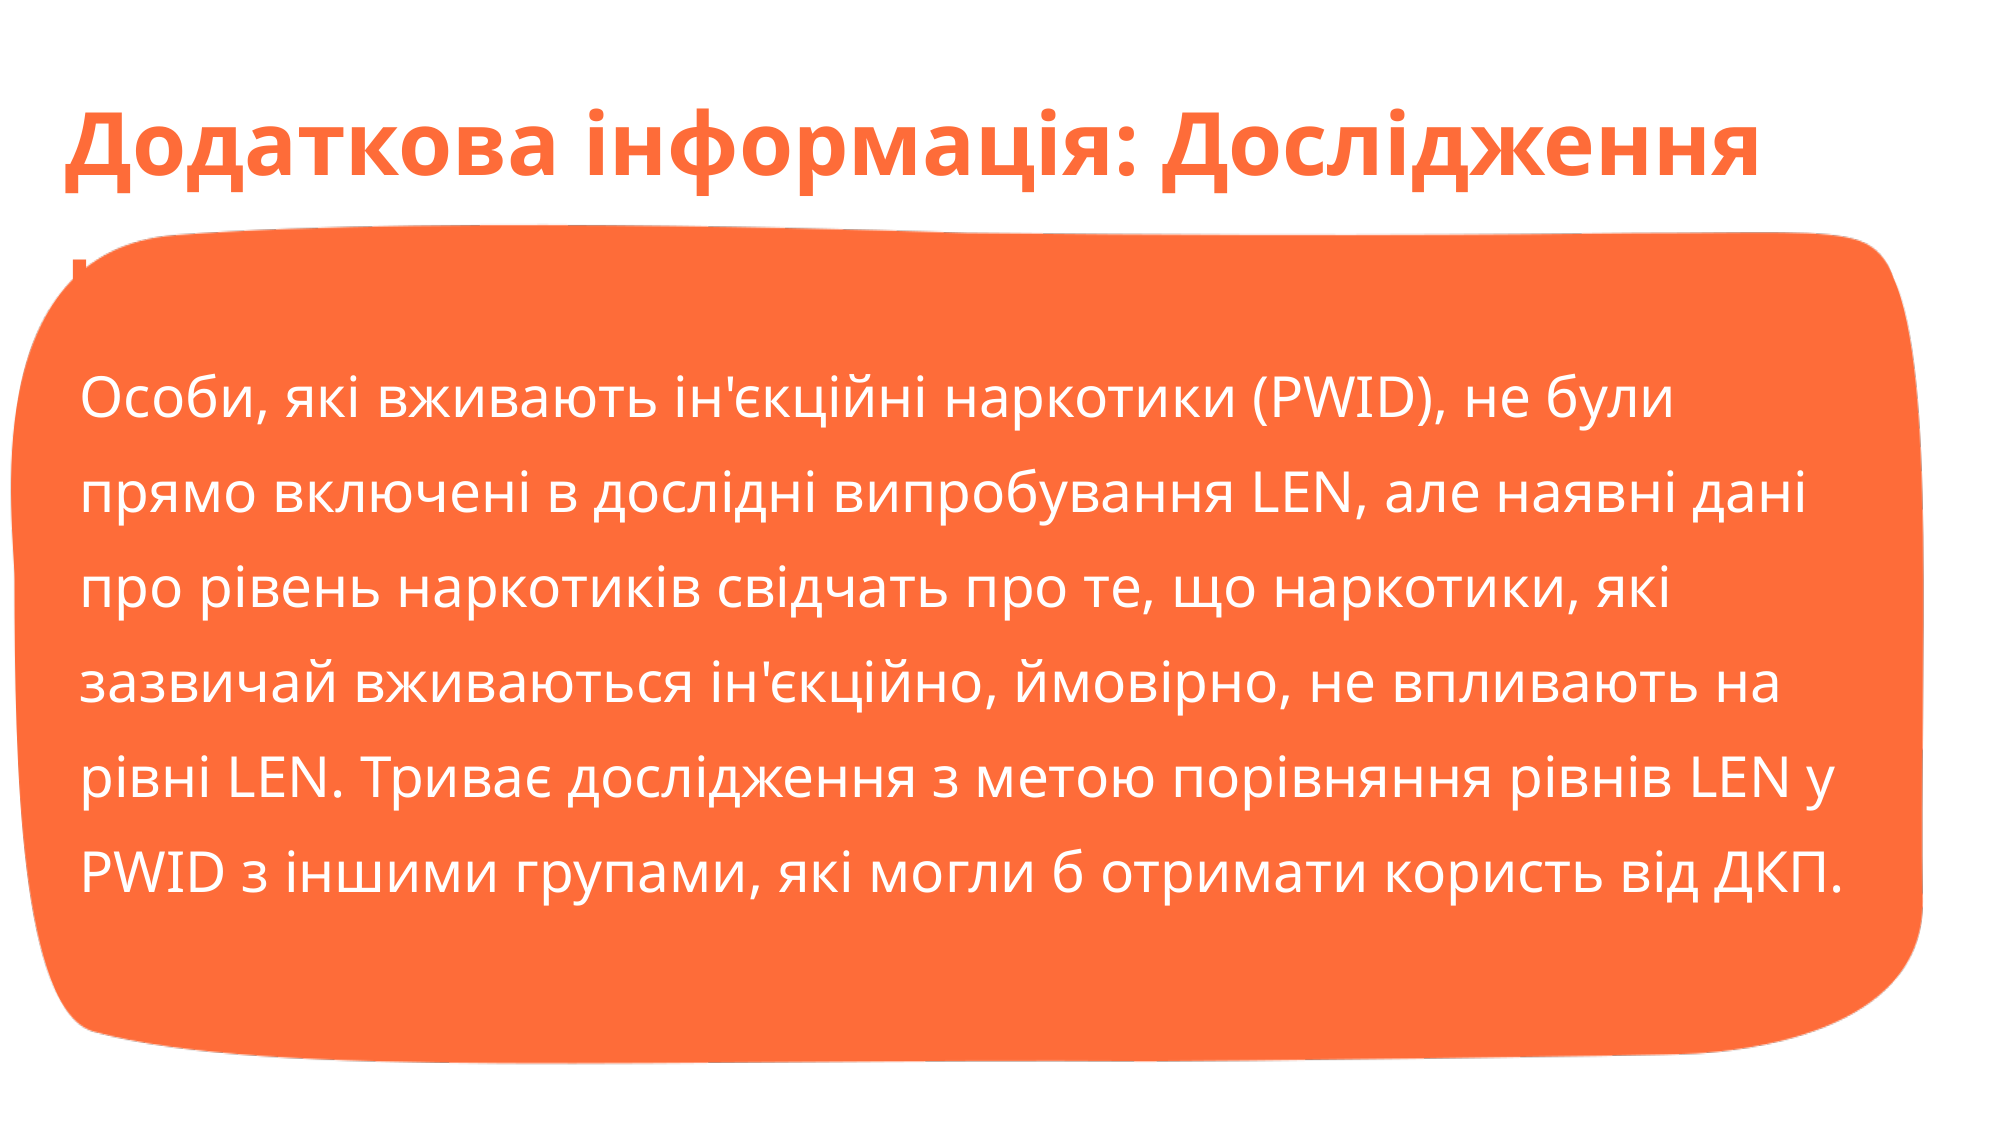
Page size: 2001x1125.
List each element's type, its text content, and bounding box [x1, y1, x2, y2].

text_box Особи, які вживають ін'єкційні наркотики (PWID), не були прямо включені в дослідні випробування LEN, але наявні дані про рівень наркотиків свідчать про те, що наркотики, які зазвичай вживаються ін'єкційно, ймовірно, не впливають на рівні LEN. Триває дослідження з метою порівняння рівнів LEN у PWID з іншими групами, які могли б отримати користь від ДКП. [79, 334, 1855, 905]
text_box [0, 215, 1937, 1080]
text_box Додаткова інформація: Дослідження LEN [65, 45, 1833, 340]
